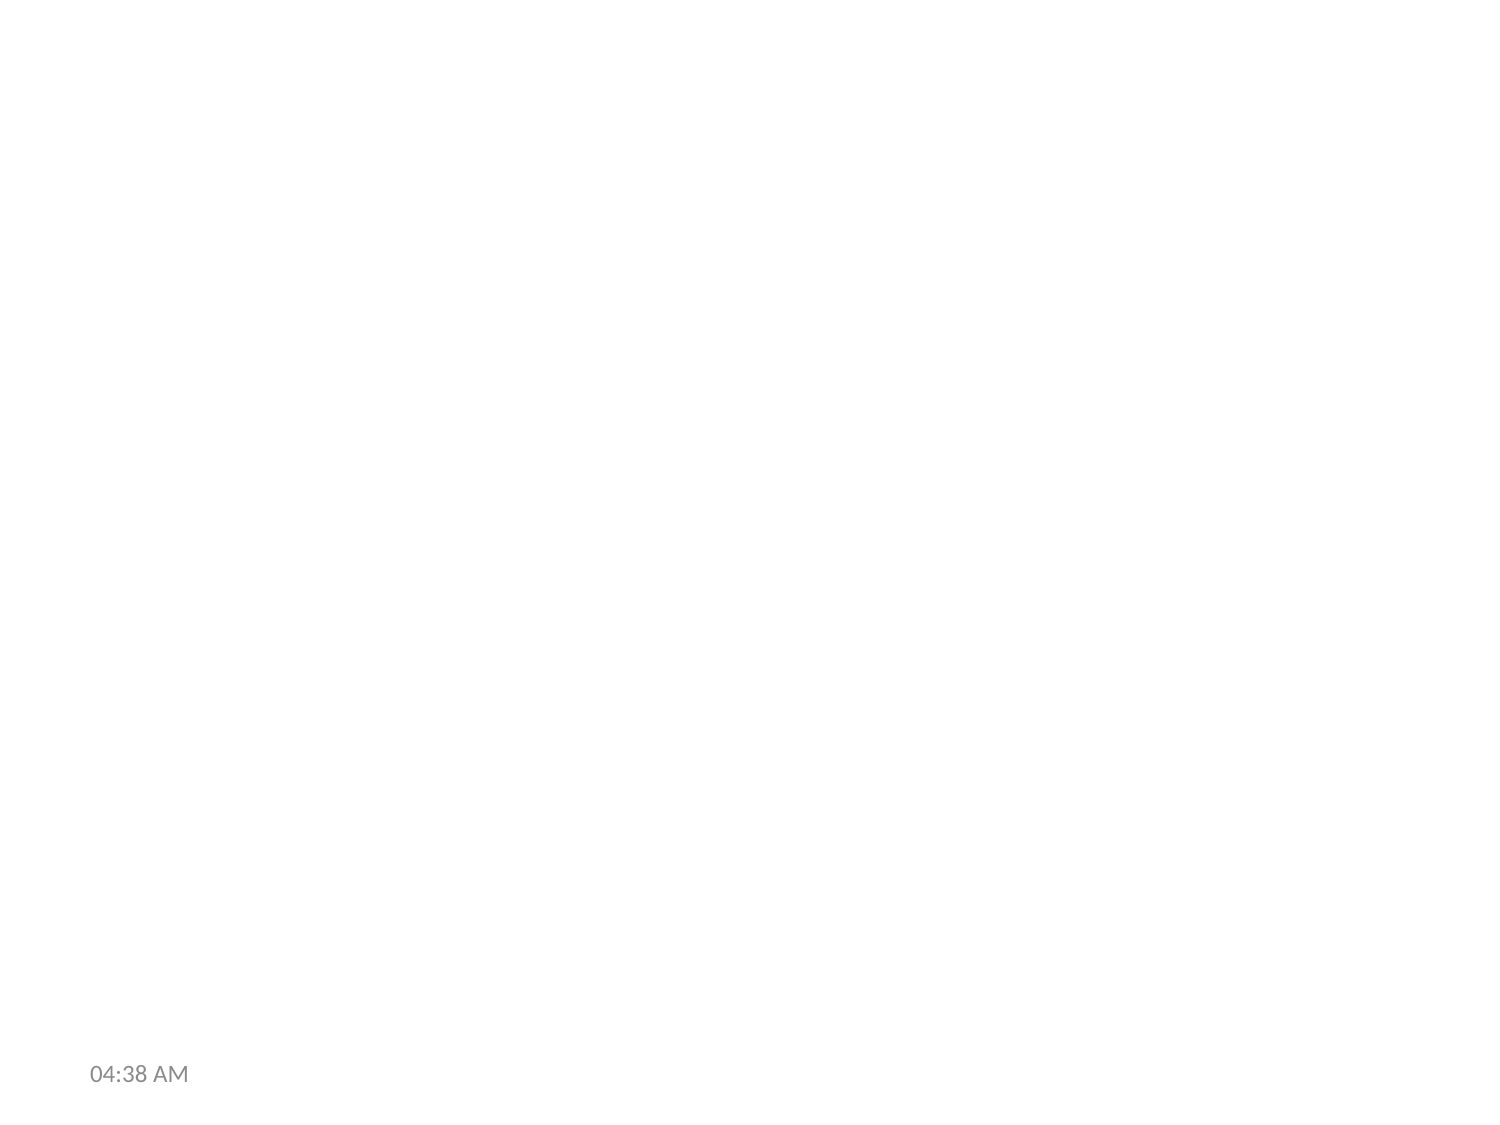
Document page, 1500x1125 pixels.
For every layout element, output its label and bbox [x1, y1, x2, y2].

slide_number [75, 1042, 425, 1103]
